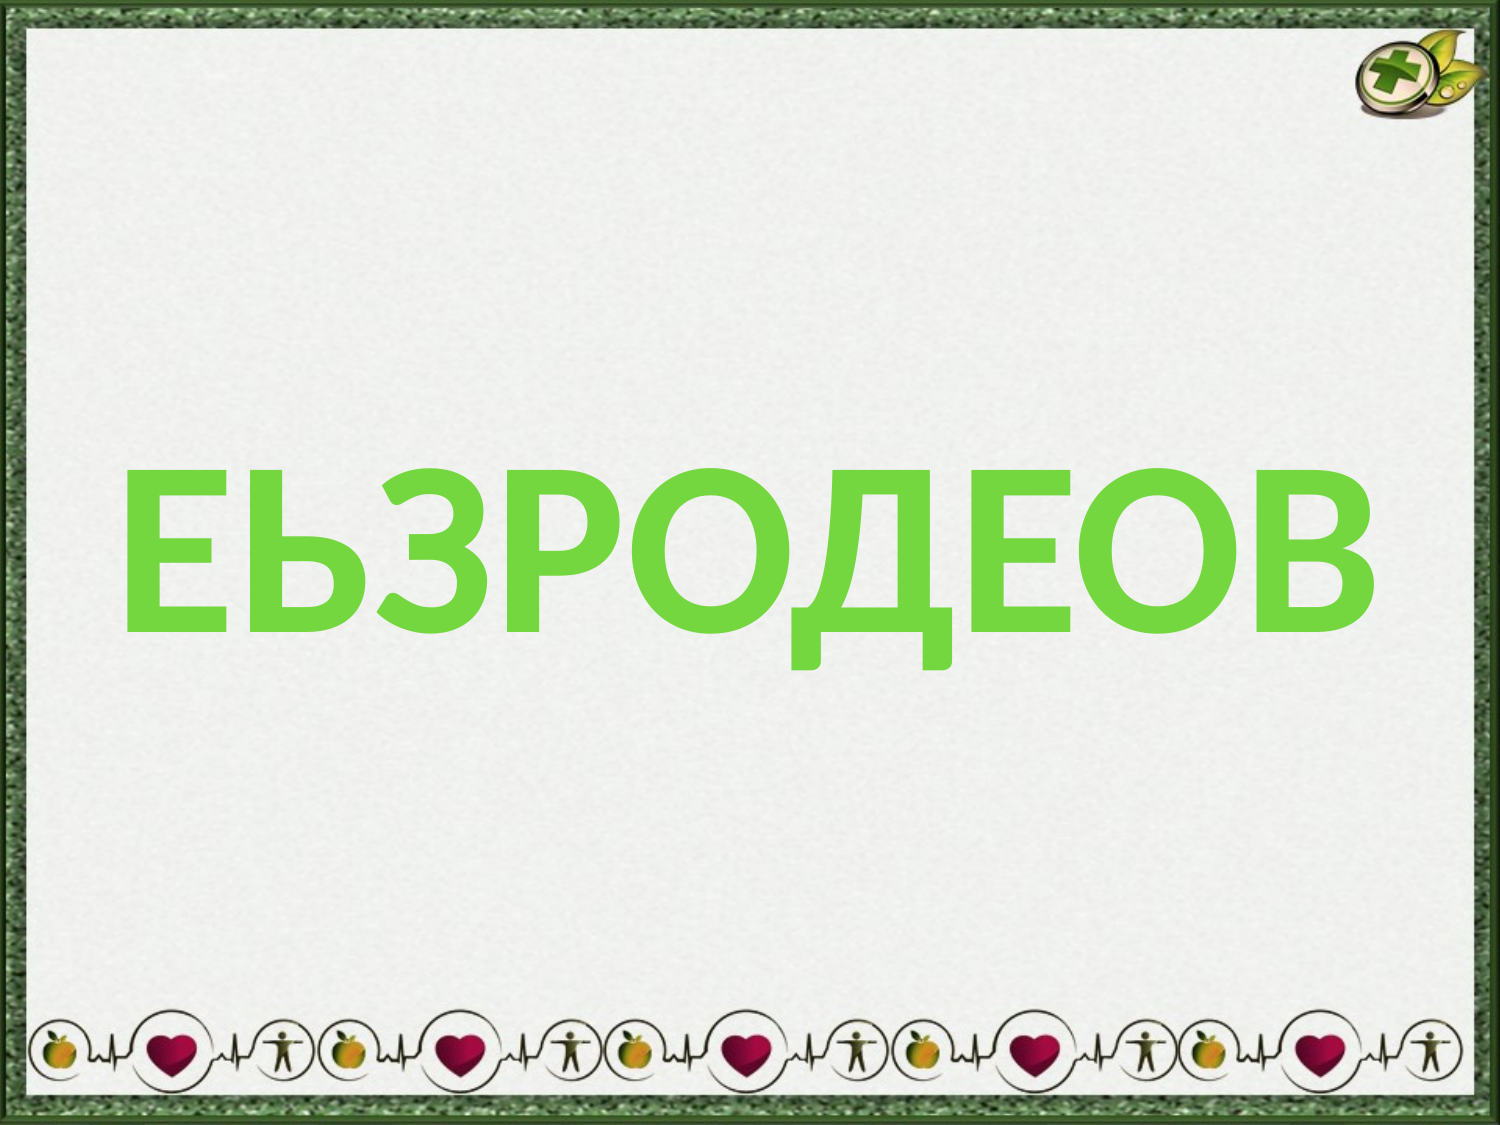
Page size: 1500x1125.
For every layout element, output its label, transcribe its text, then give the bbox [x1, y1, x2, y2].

text_box ЕЬЗРОДЕОВ [29, 375, 1468, 690]
picture [0, 0, 1500, 1125]
